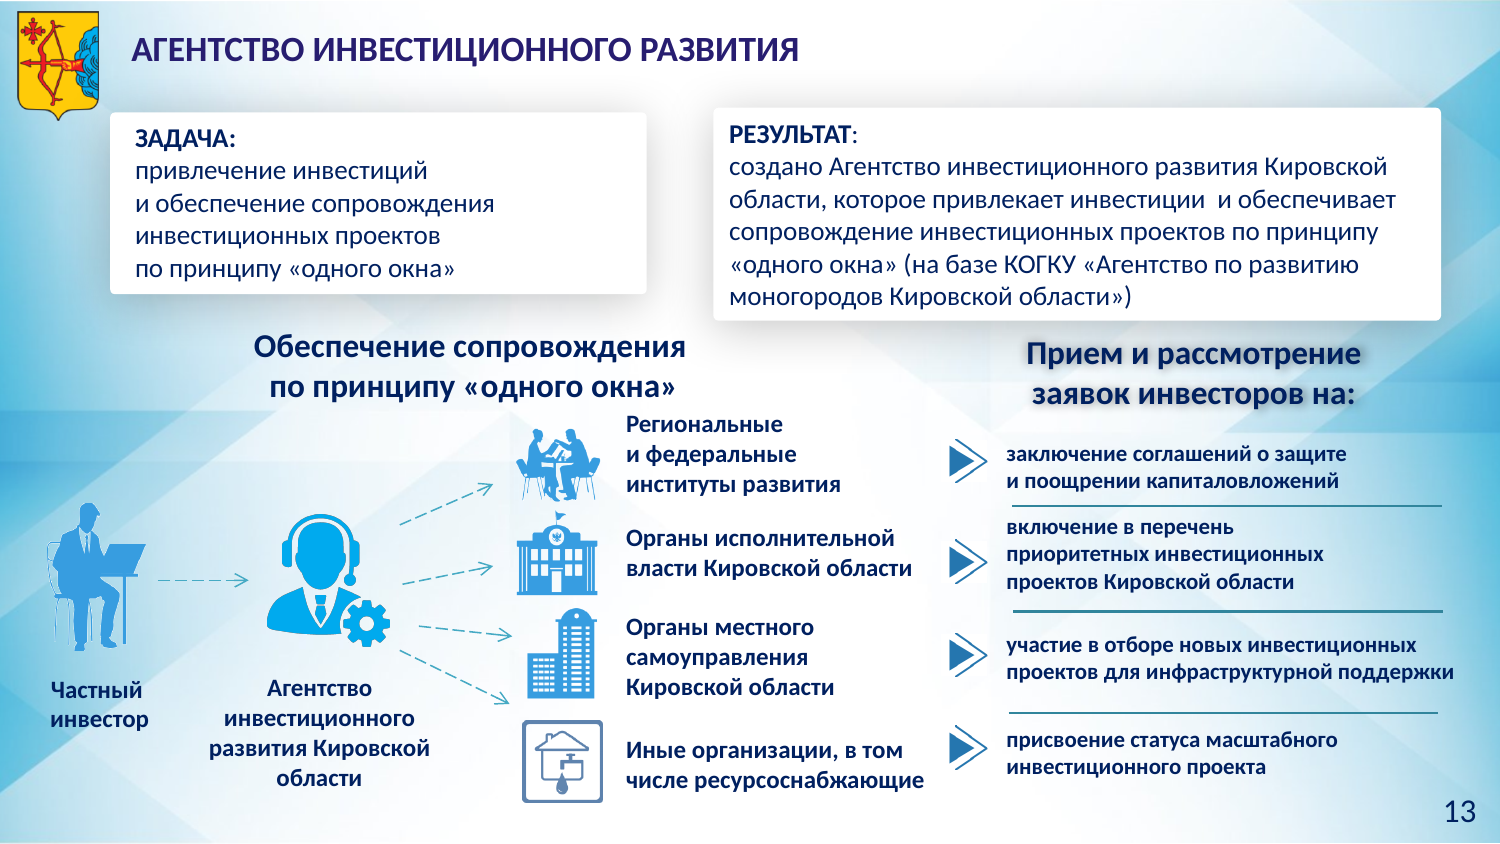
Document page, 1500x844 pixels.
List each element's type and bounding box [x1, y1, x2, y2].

text_box [418, 625, 513, 637]
picture [0, 0, 1500, 844]
text_box [399, 650, 510, 705]
text_box [402, 565, 494, 585]
text_box [399, 483, 494, 526]
